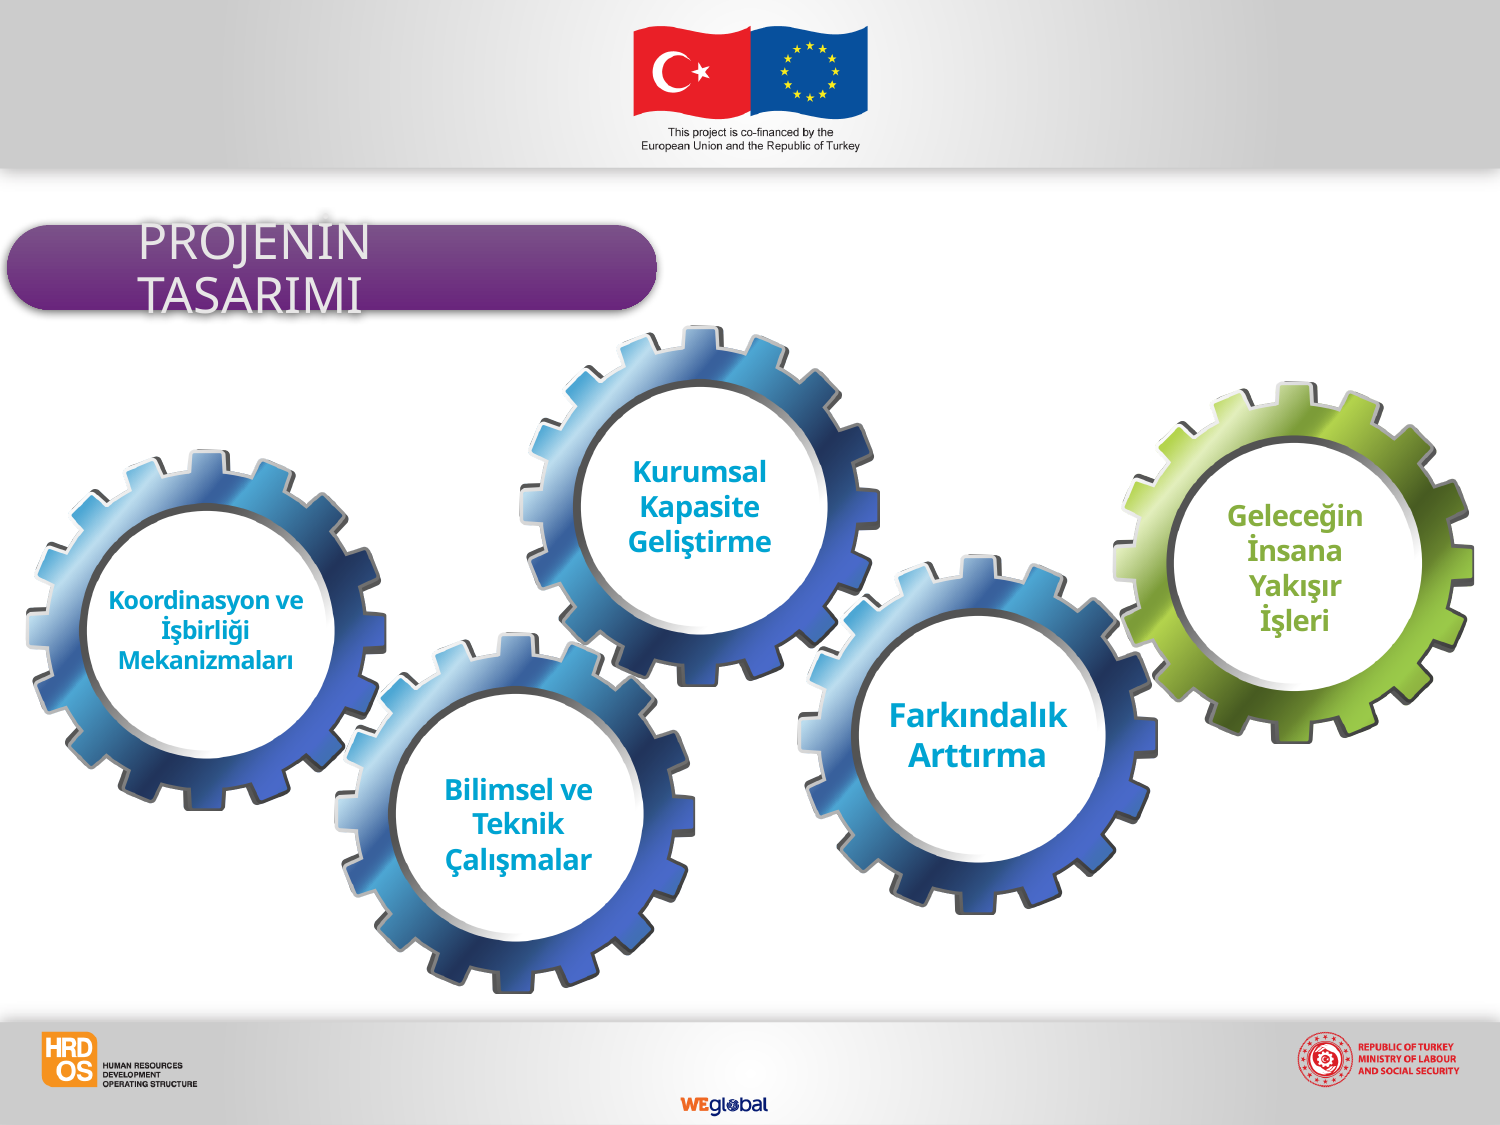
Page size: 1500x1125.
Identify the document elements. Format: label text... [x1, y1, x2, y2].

picture [0, 0, 1500, 1125]
text_box PROJENİN TASARIMI [7, 224, 658, 310]
